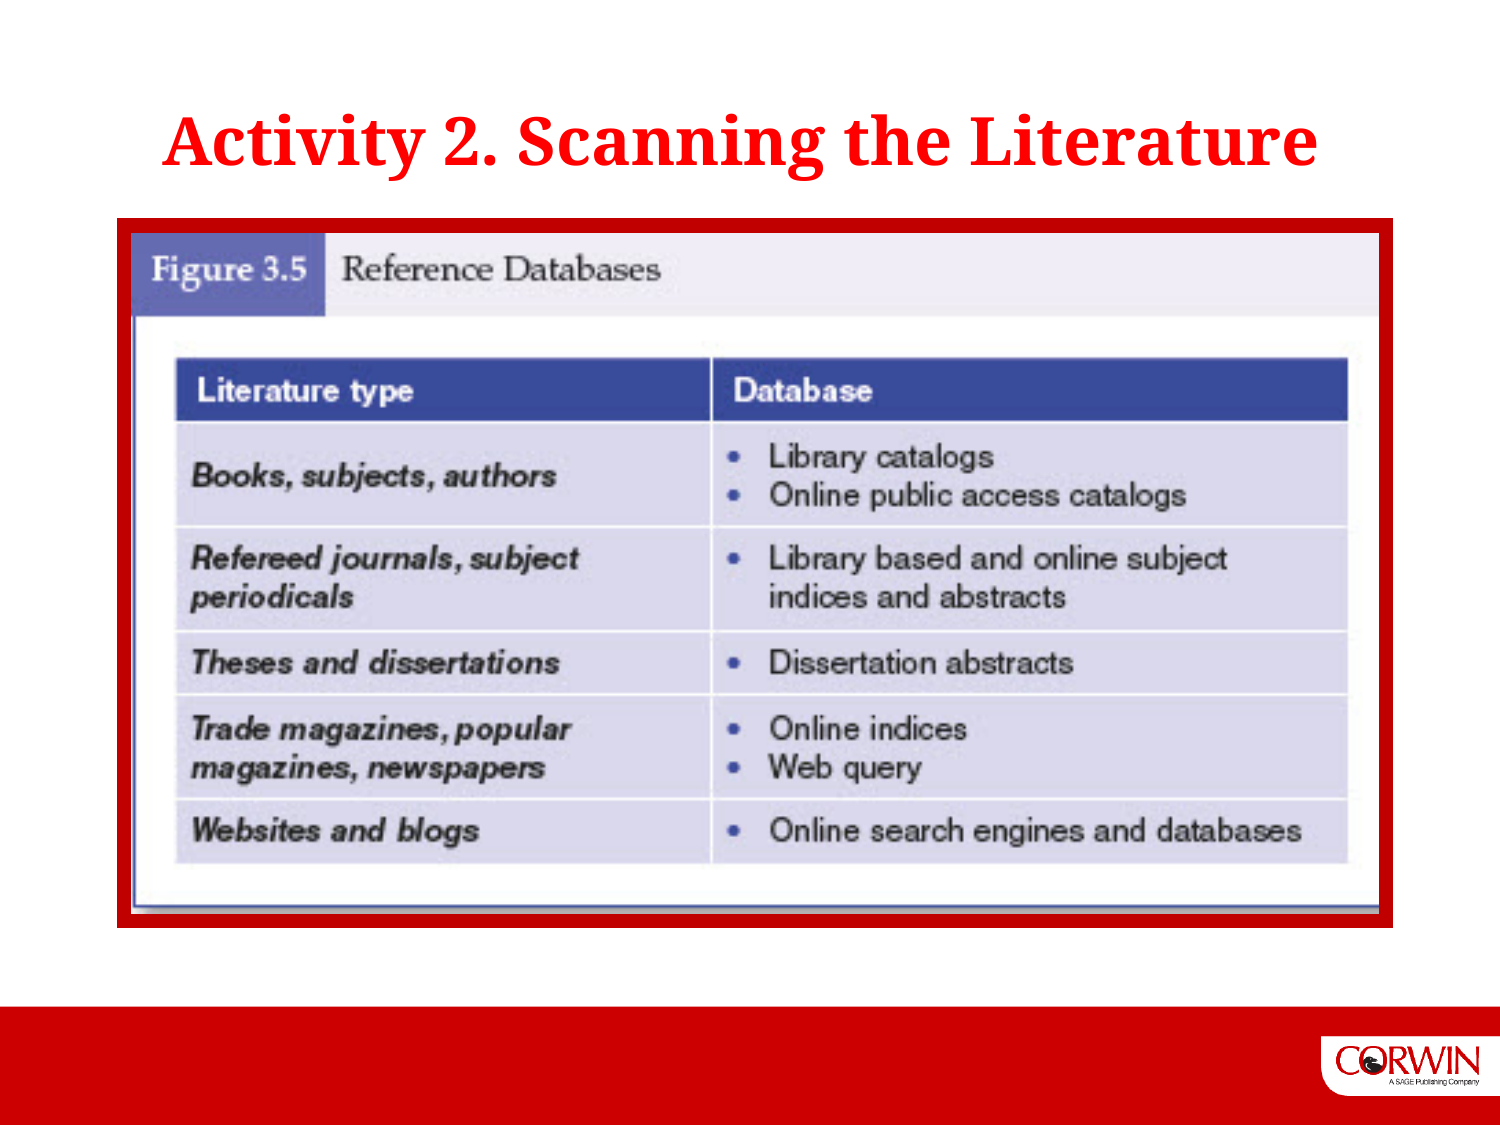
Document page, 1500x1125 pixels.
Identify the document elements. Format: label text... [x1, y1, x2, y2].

title Activity 2. Scanning the Literature [75, 45, 1425, 233]
picture [0, 0, 1500, 1125]
